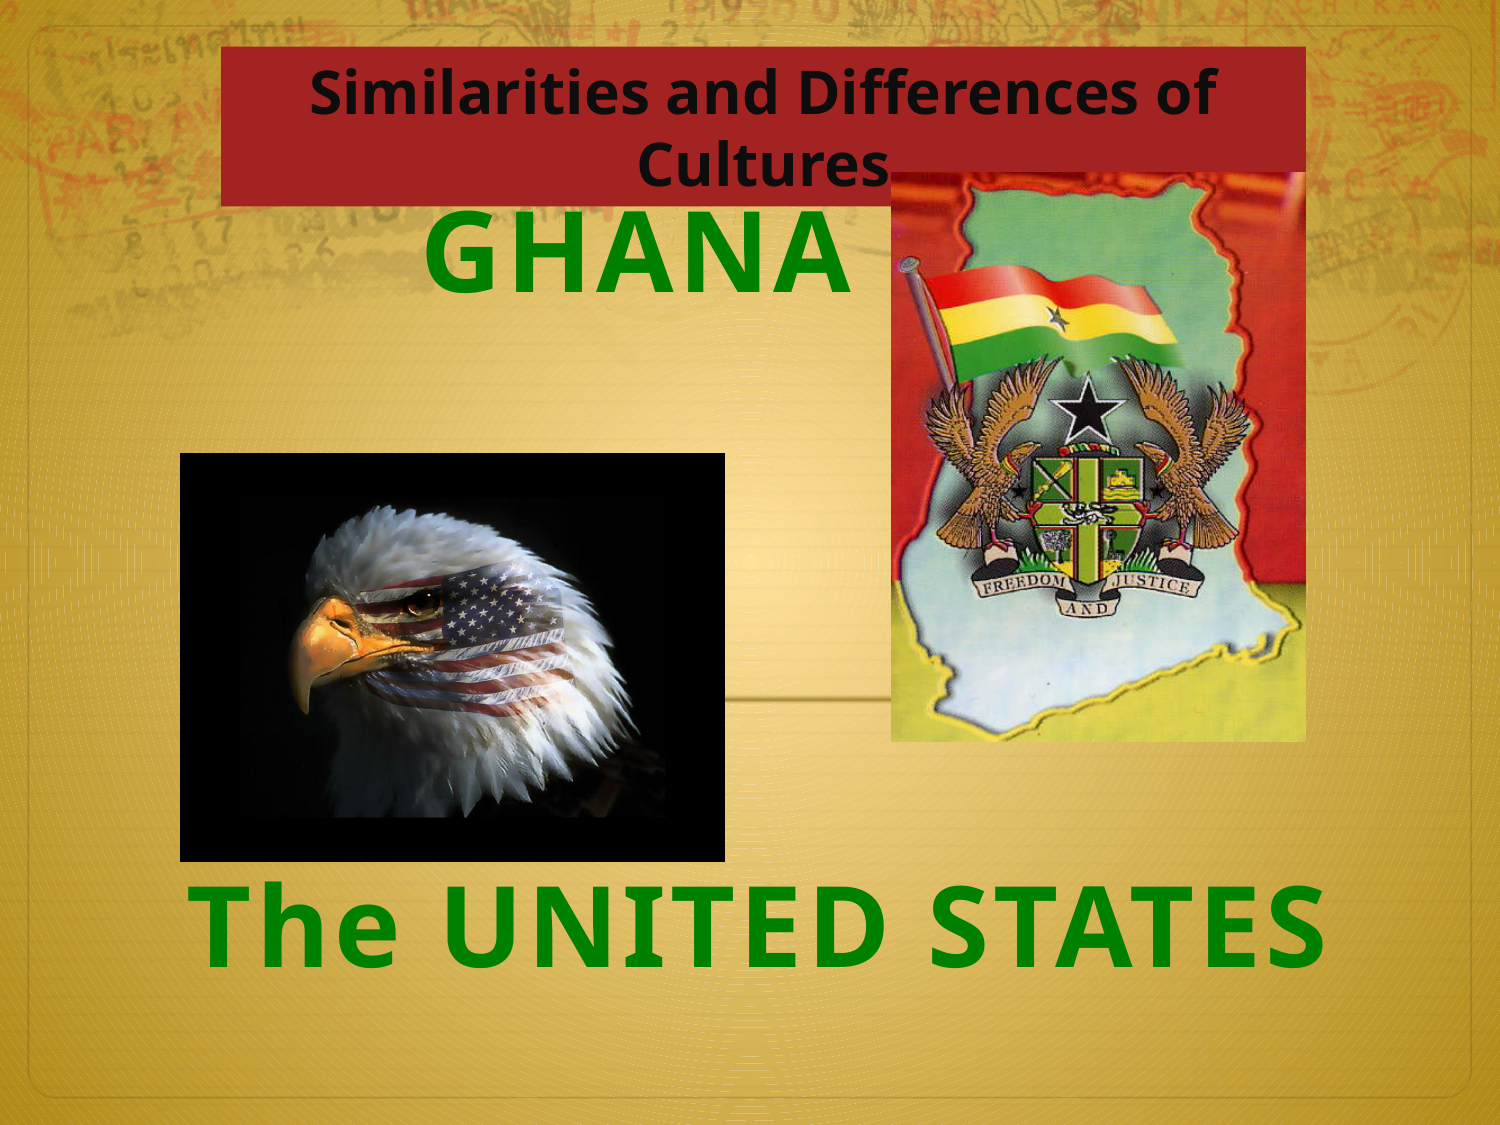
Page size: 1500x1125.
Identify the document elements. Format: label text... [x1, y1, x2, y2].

text_box Similarities and Differences of Cultures [221, 46, 1306, 172]
picture [0, 0, 1500, 1125]
text_box GHANA The UNITED STATES [171, 172, 1345, 998]
